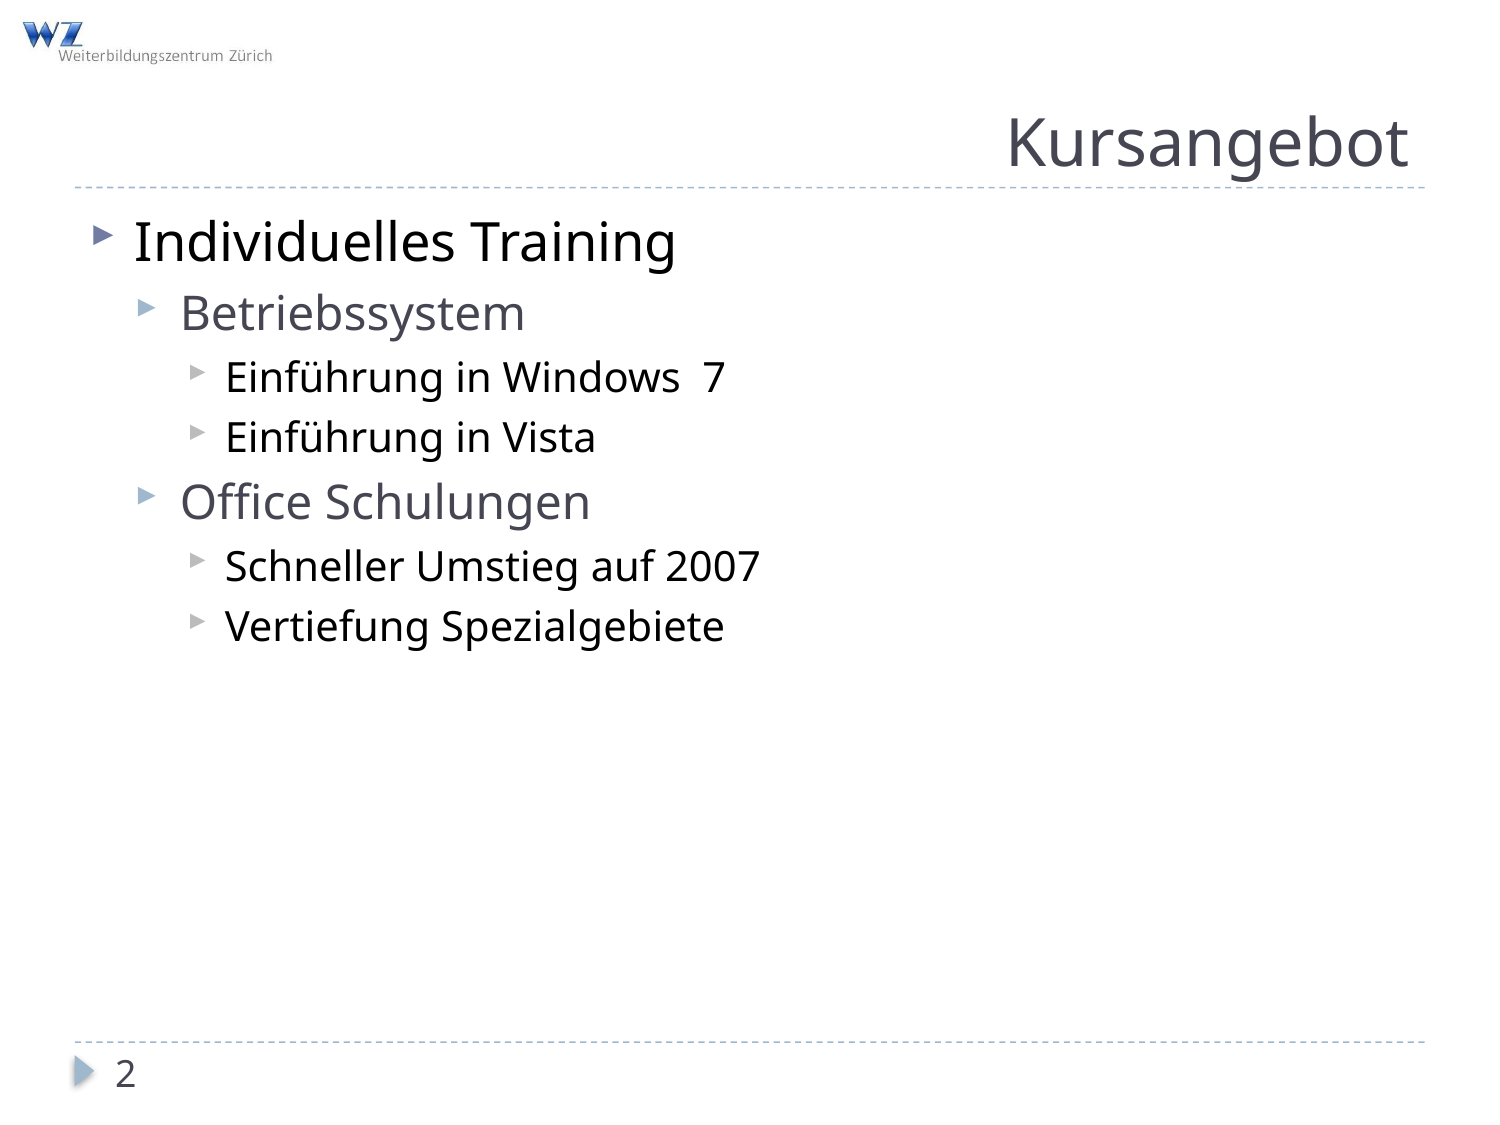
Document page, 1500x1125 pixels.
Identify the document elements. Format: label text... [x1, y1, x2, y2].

list Individuelles Training Betriebssystem Einführung in Windows 7 Einführung in Vista Office Schulungen Schneller Umstieg auf 2007 Vertiefung Spezialgebiete [75, 200, 1425, 1010]
title Kursangebot [75, 24, 1425, 188]
picture [0, 0, 284, 70]
slide_number 2 [100, 1042, 426, 1103]
